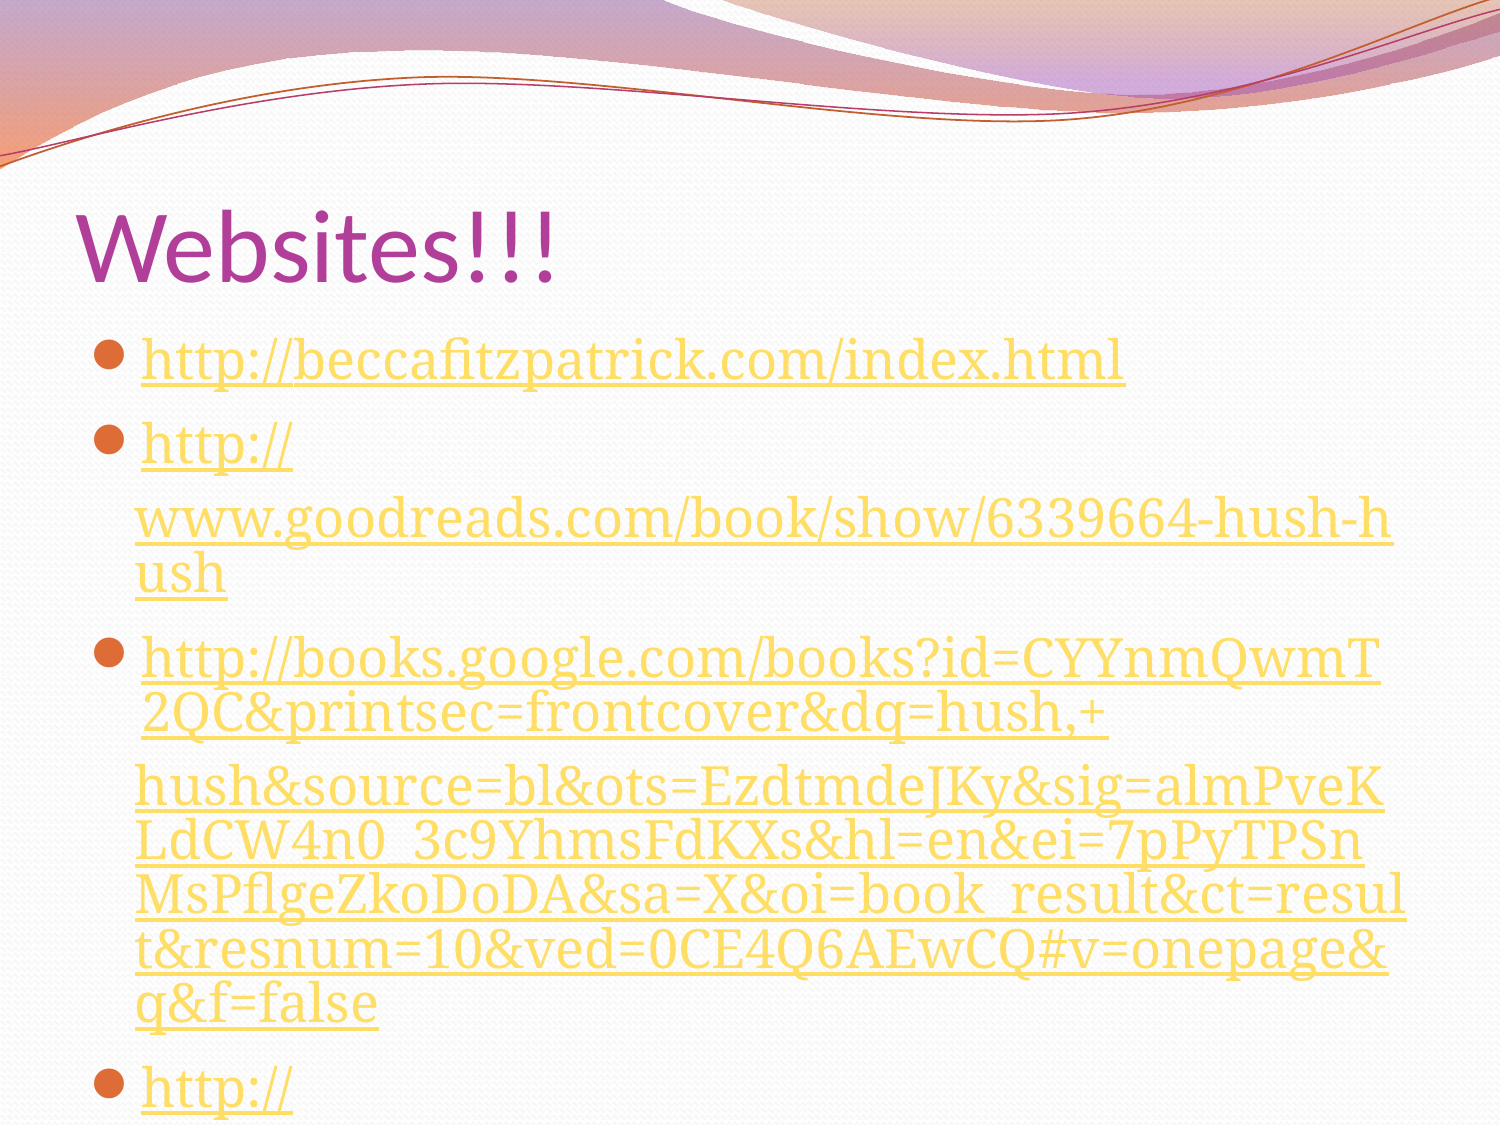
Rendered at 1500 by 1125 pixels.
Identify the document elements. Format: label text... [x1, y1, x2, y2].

title Websites!!! [75, 115, 1425, 303]
list http://beccafitzpatrick.com/index.html http://www.goodreads.com/book/show/6339664-hush-hush http://books.google.com/books?id=CYYnmQwmT2QC&printsec=frontcover&dq=hush,+hush&source=bl&ots=EzdtmdeJKy&sig=almPveKLdCW4n0_3c9YhmsFdKXs&hl=en&ei=7pPyTPSnMsPflgeZkoDoDA&sa=X&oi=book_result&ct=result&resnum=10&ved=0CE4Q6AEwCQ#v=onepage&q&f=false http://search.barnesandnoble.com/Hush-Hush/Becca-Fitzpatrick/e/9781416989417 [75, 317, 1425, 1125]
